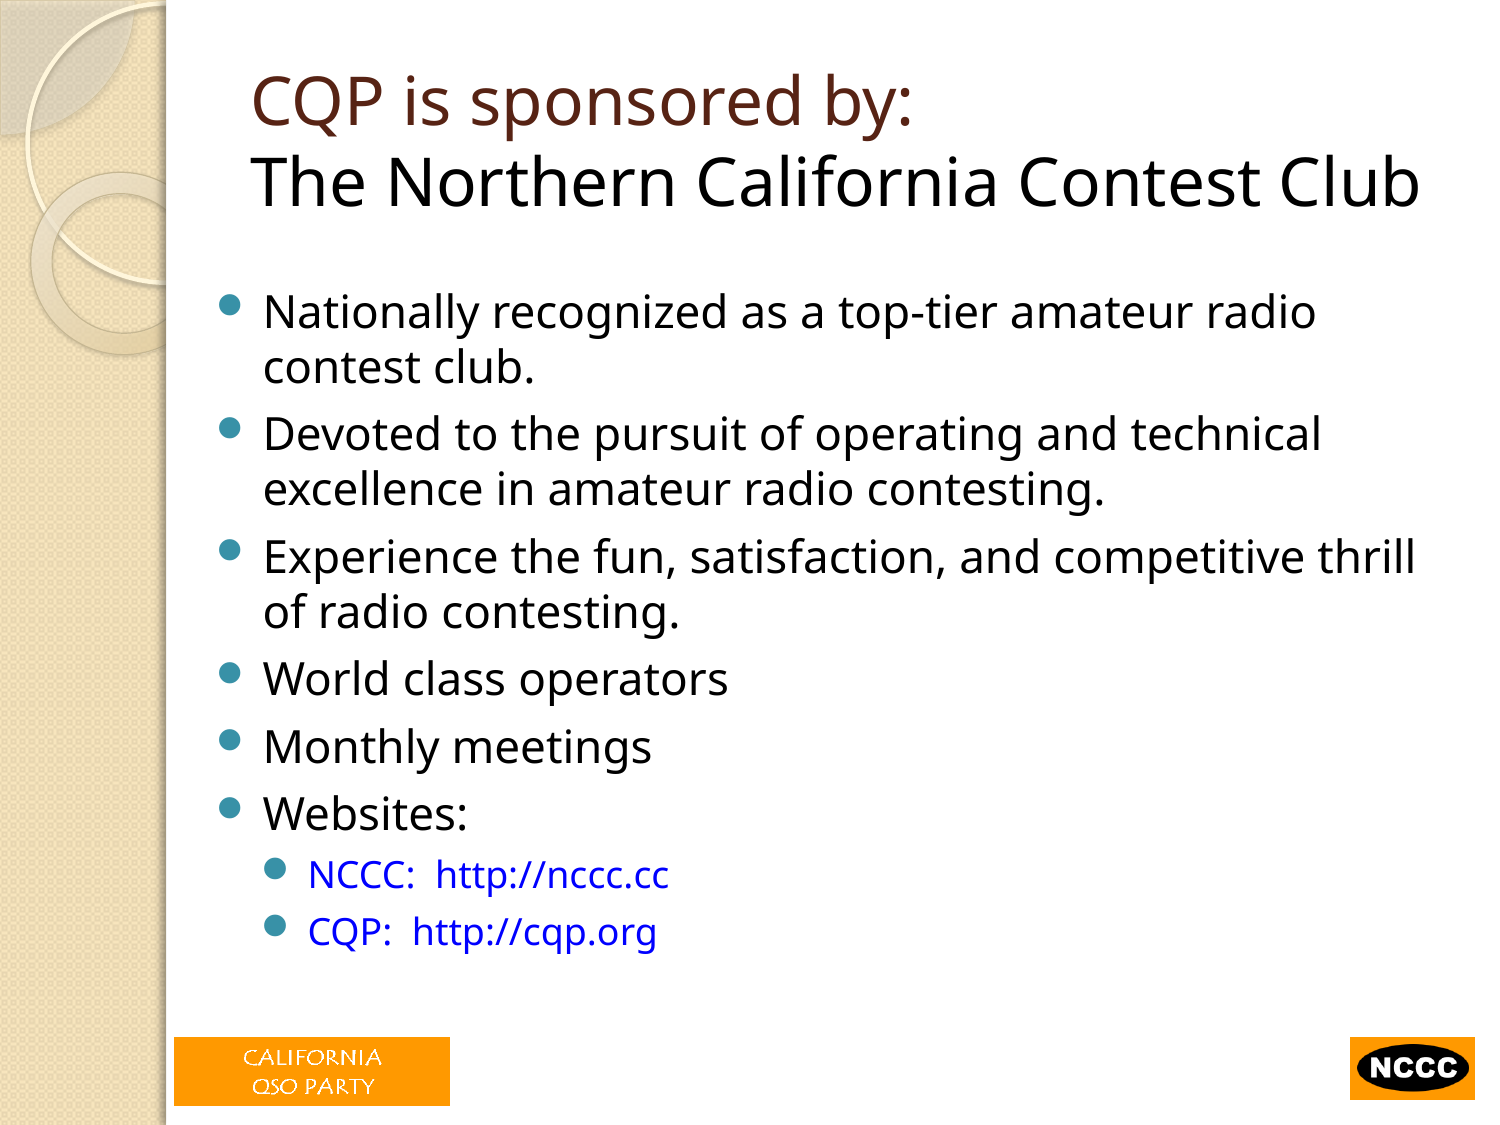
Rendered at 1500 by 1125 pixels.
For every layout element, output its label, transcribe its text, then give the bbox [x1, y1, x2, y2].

list Nationally recognized as a top-tier amateur radio contest club. Devoted to the pursuit of operating and technical excellence in amateur radio contesting. Experience the fun, satisfaction, and competitive thrill of radio contesting. World class operators Monthly meetings Websites: NCCC: http://nccc.cc CQP: http://cqp.org [187, 275, 1475, 938]
picture [1350, 1037, 1475, 1100]
picture [174, 1037, 450, 1106]
title CQP is sponsored by: The Northern California Contest Club [235, 45, 1466, 233]
